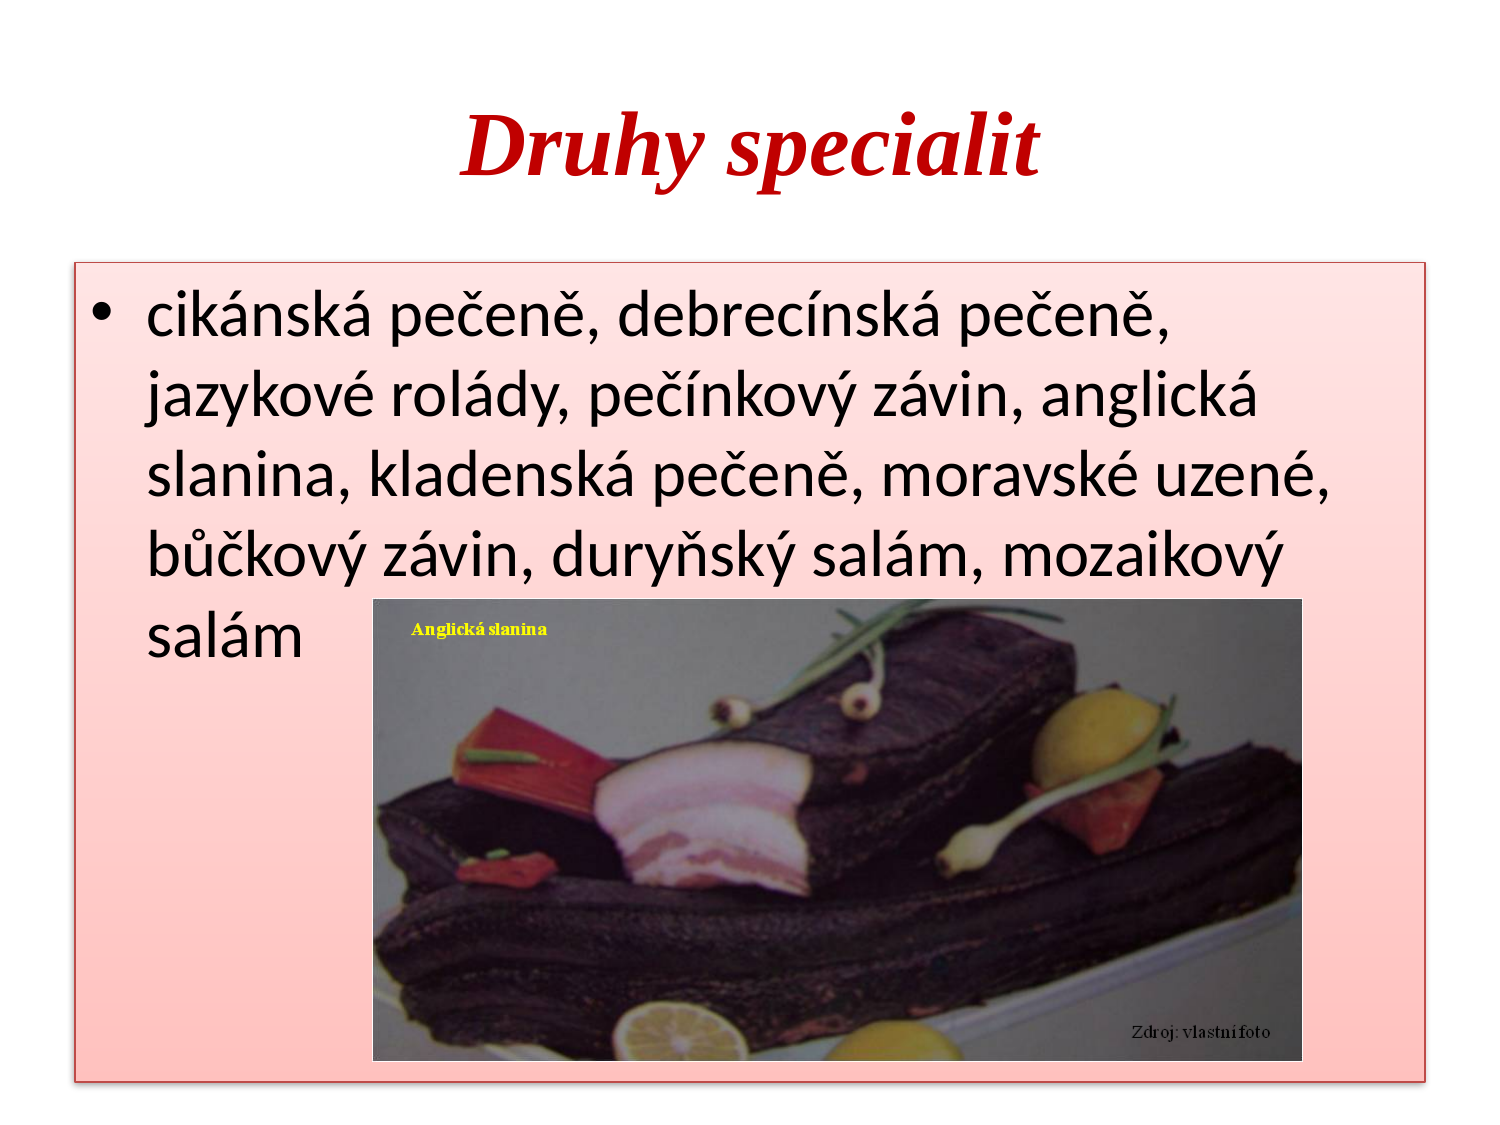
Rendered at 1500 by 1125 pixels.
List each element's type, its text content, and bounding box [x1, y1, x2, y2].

list cikánská pečeně, debrecínská pečeně, jazykové rolády, pečínkový závin, anglická slanina, kladenská pečeně, moravské uzené, bůčkový závin, duryňský salám, mozaikový salám [74, 262, 1426, 1083]
title Druhy specialit [75, 45, 1425, 233]
picture [371, 597, 1305, 1064]
